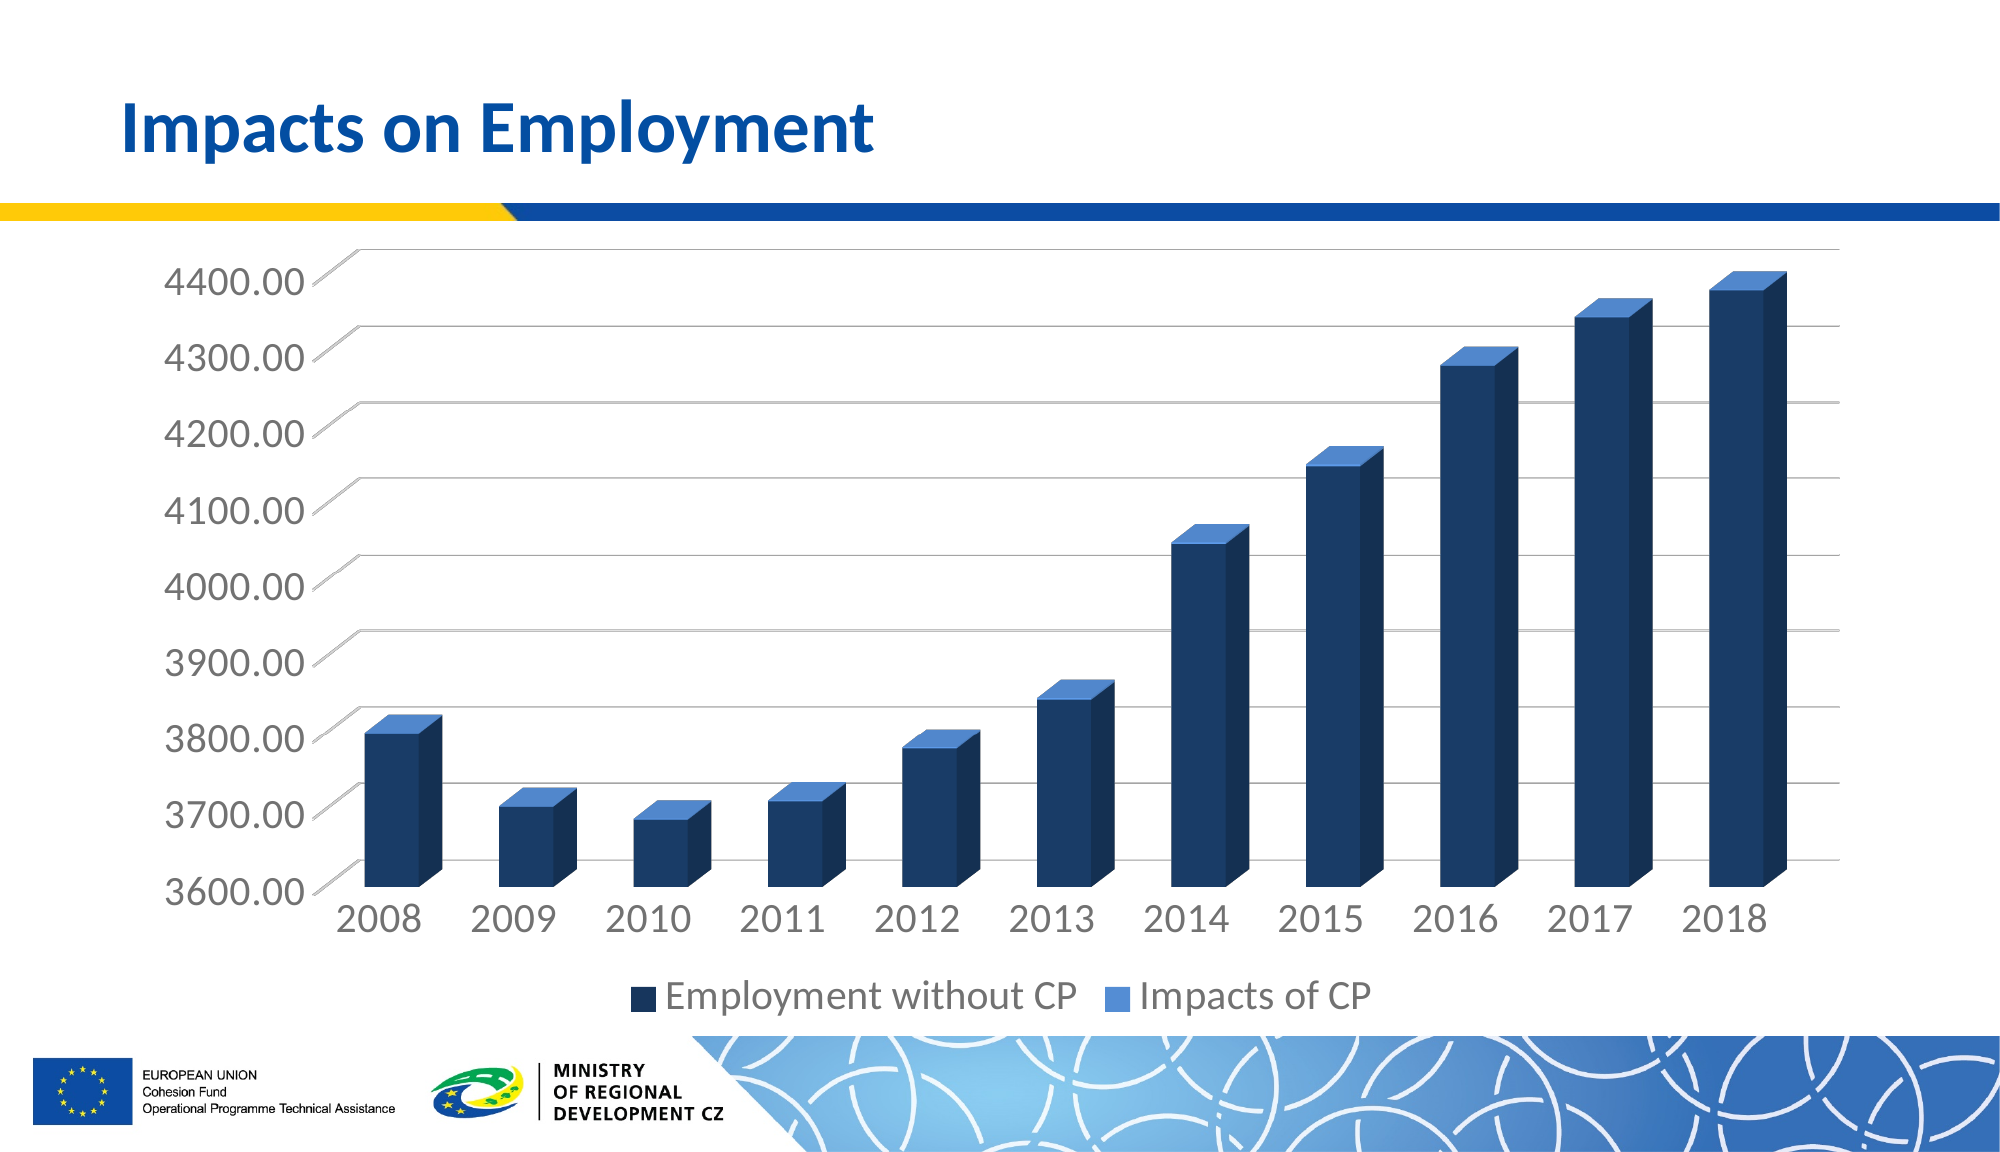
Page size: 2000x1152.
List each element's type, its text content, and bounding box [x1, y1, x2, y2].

picture [0, 203, 2000, 221]
title Impacts on Employment [99, 46, 1900, 198]
chart [103, 233, 1900, 1030]
picture [0, 1036, 2000, 1152]
